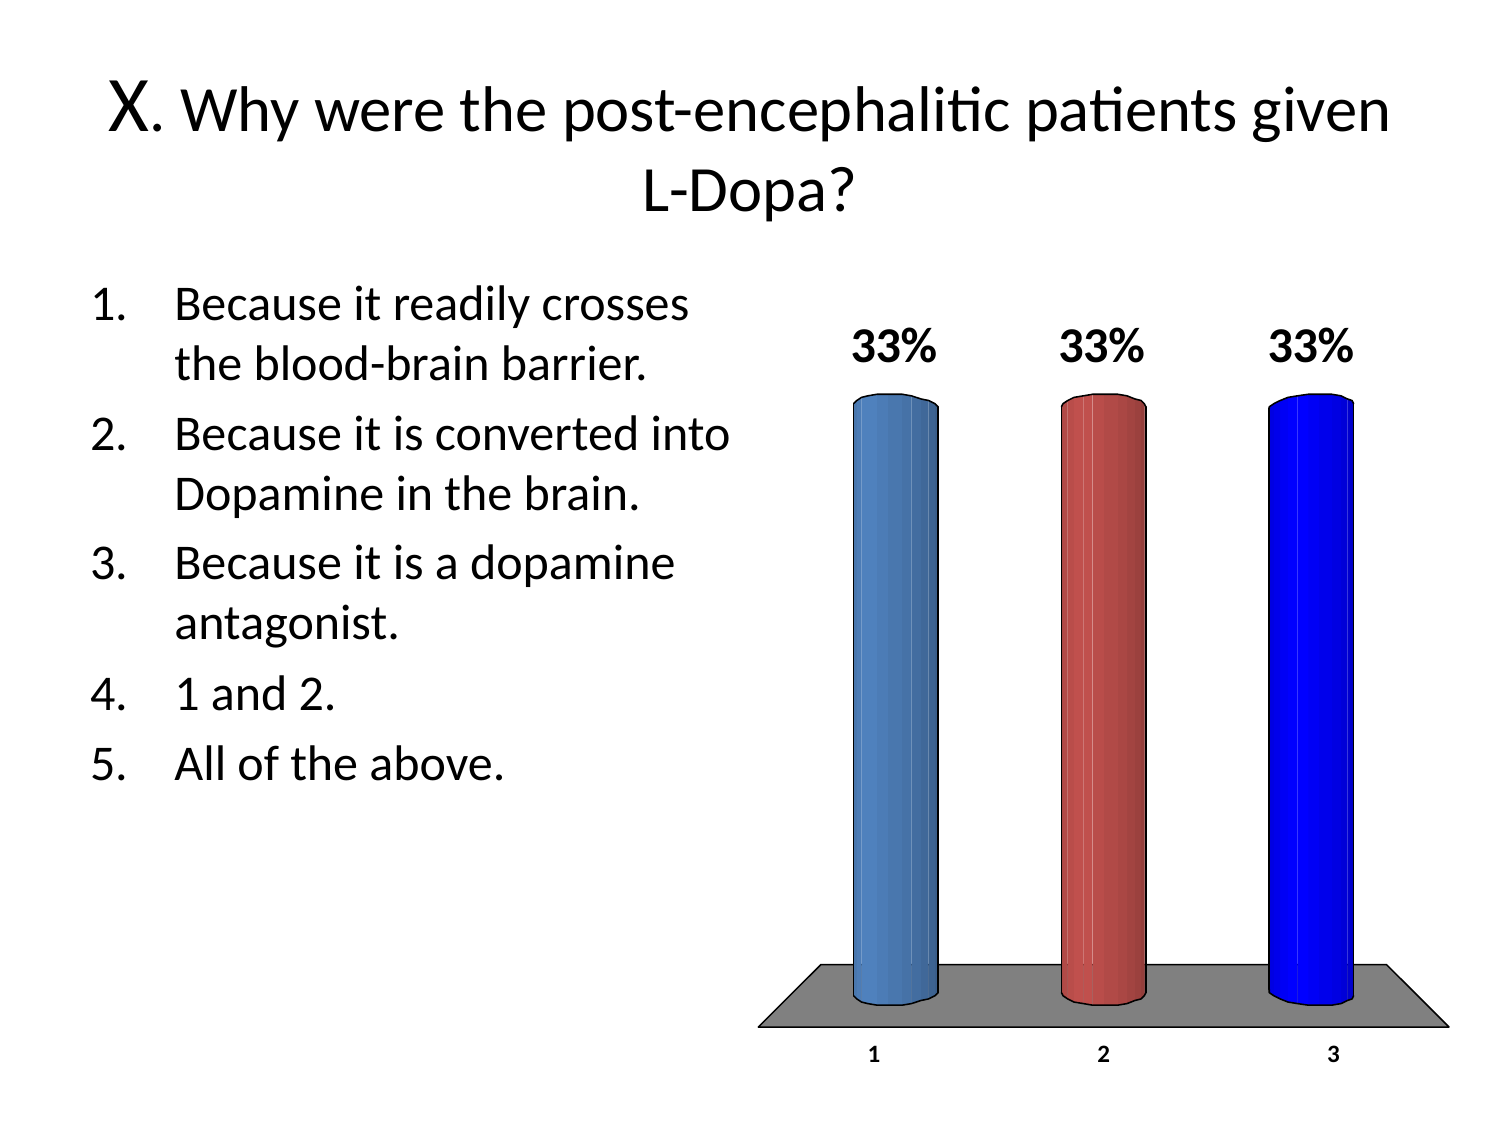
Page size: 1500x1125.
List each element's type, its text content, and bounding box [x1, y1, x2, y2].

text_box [739, 270, 1490, 1115]
list Because it readily crosses the blood-brain barrier. Because it is converted into Dopamine in the brain. Because it is a dopamine antagonist. 1 and 2. All of the above. [75, 262, 750, 1005]
title X. Why were the post-encephalitic patients given L-Dopa? [75, 45, 1425, 233]
